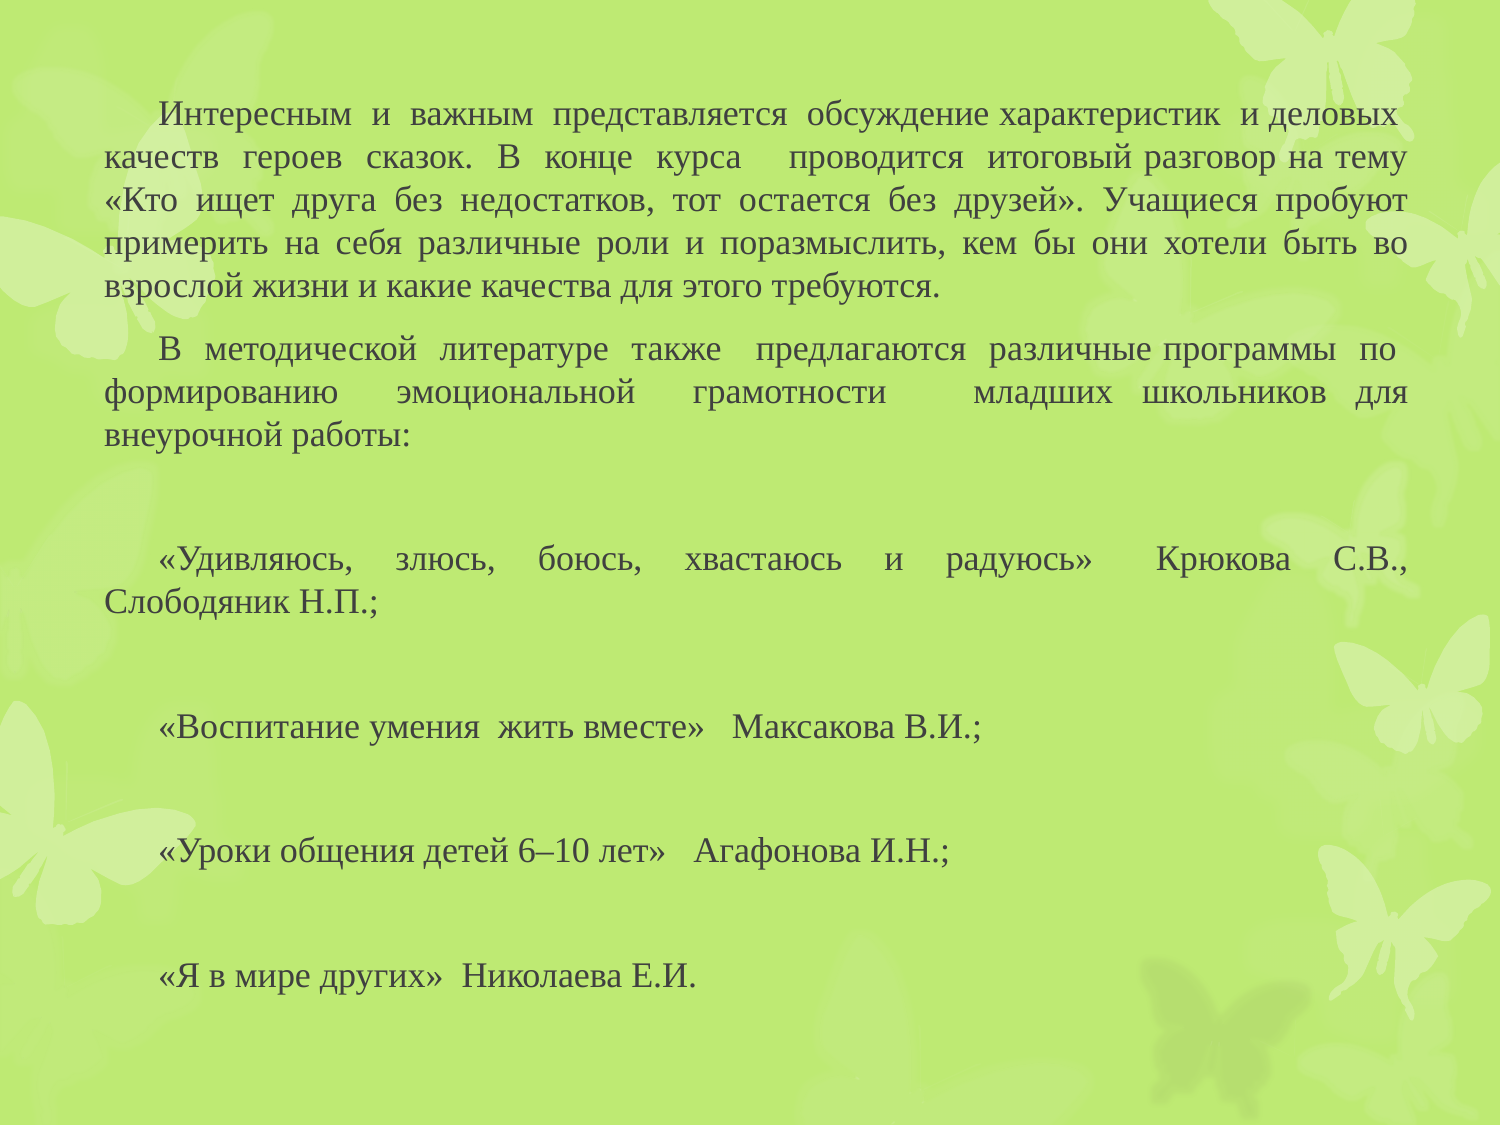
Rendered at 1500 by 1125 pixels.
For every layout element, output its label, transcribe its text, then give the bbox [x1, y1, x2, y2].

list Интересным и важным представляется обсуждение характеристик и деловых качеств героев сказок. В конце курса проводится итоговый разговор на тему «Кто ищет друга без недостатков, тот остается без друзей». Учащиеся пробуют примерить на себя различные роли и поразмыслить, кем бы они хотели быть во взрослой жизни и какие качества для этого требуются. В методической литературе также предлагаются различные программы по формированию эмоциональной грамотности младших школьников для внеурочной работы: «Удивляюсь, злюсь, боюсь, хвастаюсь и радуюсь» Крюкова С.В., Слободяник Н.П.; «Воспитание умения жить вместе» Максакова В.И.; «Уроки общения детей 6–10 лет» Агафонова И.Н.; «Я в мире других» Николаева Е.И. [35, 82, 1425, 1005]
